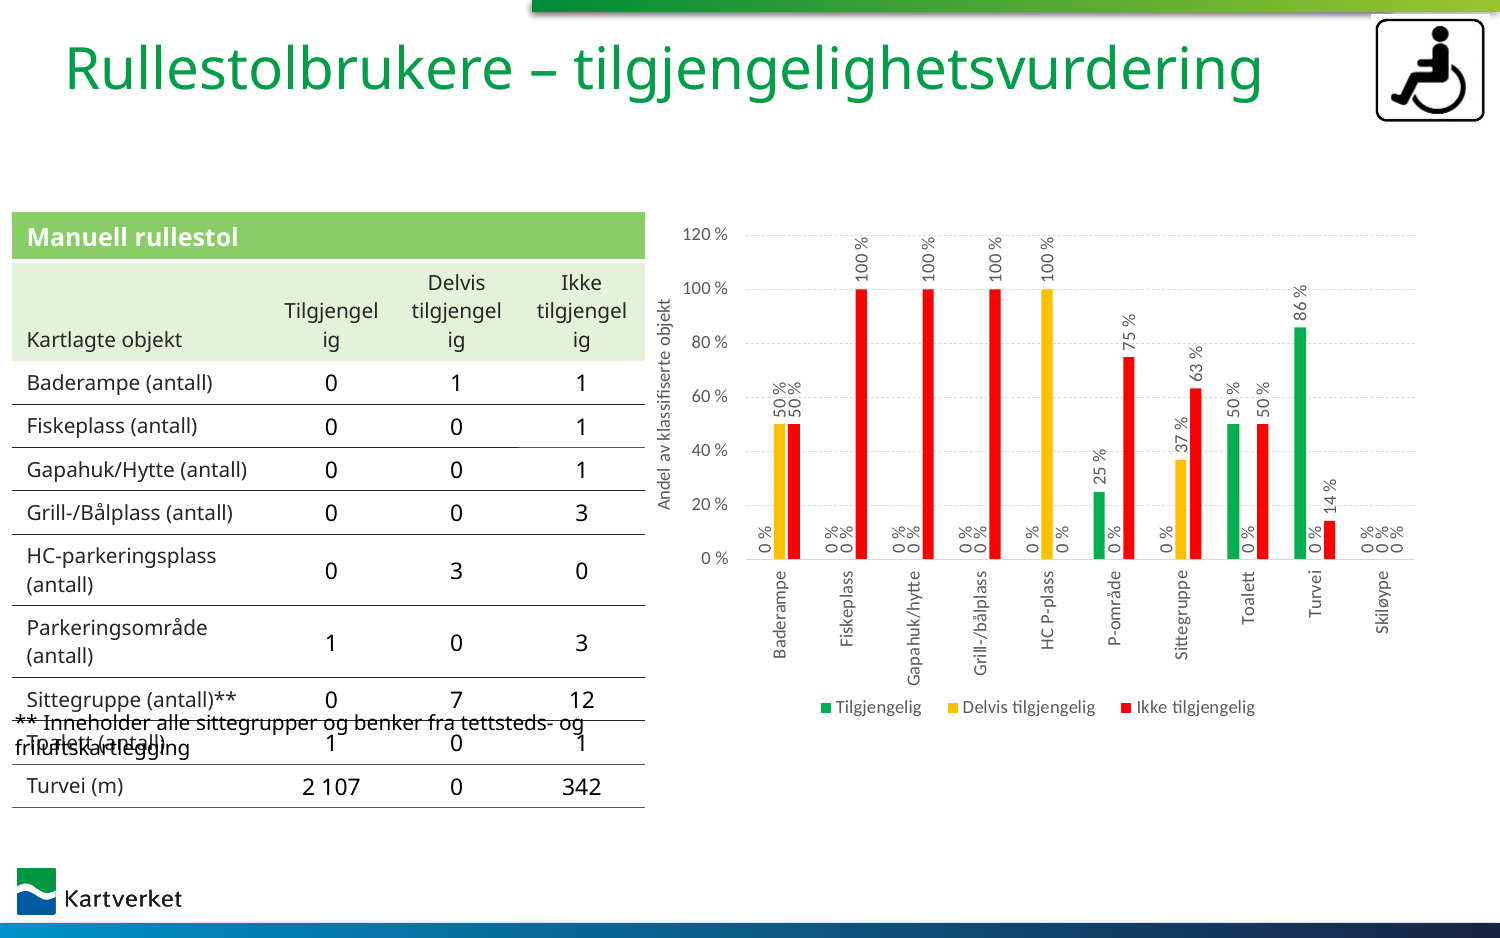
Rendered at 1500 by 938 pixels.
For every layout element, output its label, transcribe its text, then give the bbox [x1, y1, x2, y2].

table_cell 0 [269, 361, 394, 404]
table_cell 0 [269, 491, 394, 534]
table_cell 3 [394, 535, 519, 605]
table_cell Sittegruppe (antall)** [12, 678, 269, 702]
table_cell 342 [519, 768, 645, 807]
table_cell 12 [519, 678, 638, 702]
table_cell Grill-/Bålplass (antall) [12, 491, 269, 534]
table_cell Kartlagte objekt [12, 263, 269, 361]
table_cell 1 [519, 405, 638, 447]
table_cell 1 [394, 361, 519, 404]
table_cell 0 [269, 535, 394, 605]
table_cell 3 [519, 606, 638, 677]
table_cell Gapahuk/Hytte (antall) [12, 448, 269, 490]
table_cell 0 [394, 768, 519, 807]
table_header Manuell rullestol [12, 212, 645, 259]
table_cell 0 [394, 448, 519, 490]
table_cell 7 [394, 678, 519, 702]
text_box ** Inneholder alle sittegrupper og benker fra tettsteds- og friluftskartlegging [0, 702, 745, 768]
table_cell 0 [269, 678, 394, 702]
table_cell 3 [519, 491, 638, 534]
picture [643, 218, 1426, 728]
table_cell 2 107 [269, 768, 394, 807]
text_box Rullestolbrukere – tilgjengelighetsvurdering [49, 12, 1372, 109]
table_cell Delvis tilgjengelig [394, 263, 519, 361]
table_cell Parkeringsområde (antall) [12, 606, 269, 677]
table_cell 1 [269, 606, 394, 677]
table_cell 1 [519, 361, 638, 404]
table_cell Ikke tilgjengelig [519, 263, 638, 361]
table_cell 0 [394, 491, 519, 534]
table_cell 0 [394, 405, 519, 447]
table_cell HC-parkeringsplass (antall) [12, 535, 269, 605]
table_cell 1 [519, 448, 638, 490]
table_cell Baderampe (antall) [12, 361, 269, 404]
table_cell 0 [269, 448, 394, 490]
table_cell Tilgjengelig [269, 263, 394, 361]
picture [1371, 13, 1491, 127]
table_cell Turvei (m) [12, 768, 269, 807]
table_cell Fiskeplass (antall) [12, 405, 269, 447]
table_cell 0 [519, 535, 638, 605]
table_cell 0 [269, 405, 394, 447]
table_cell 0 [394, 606, 519, 677]
